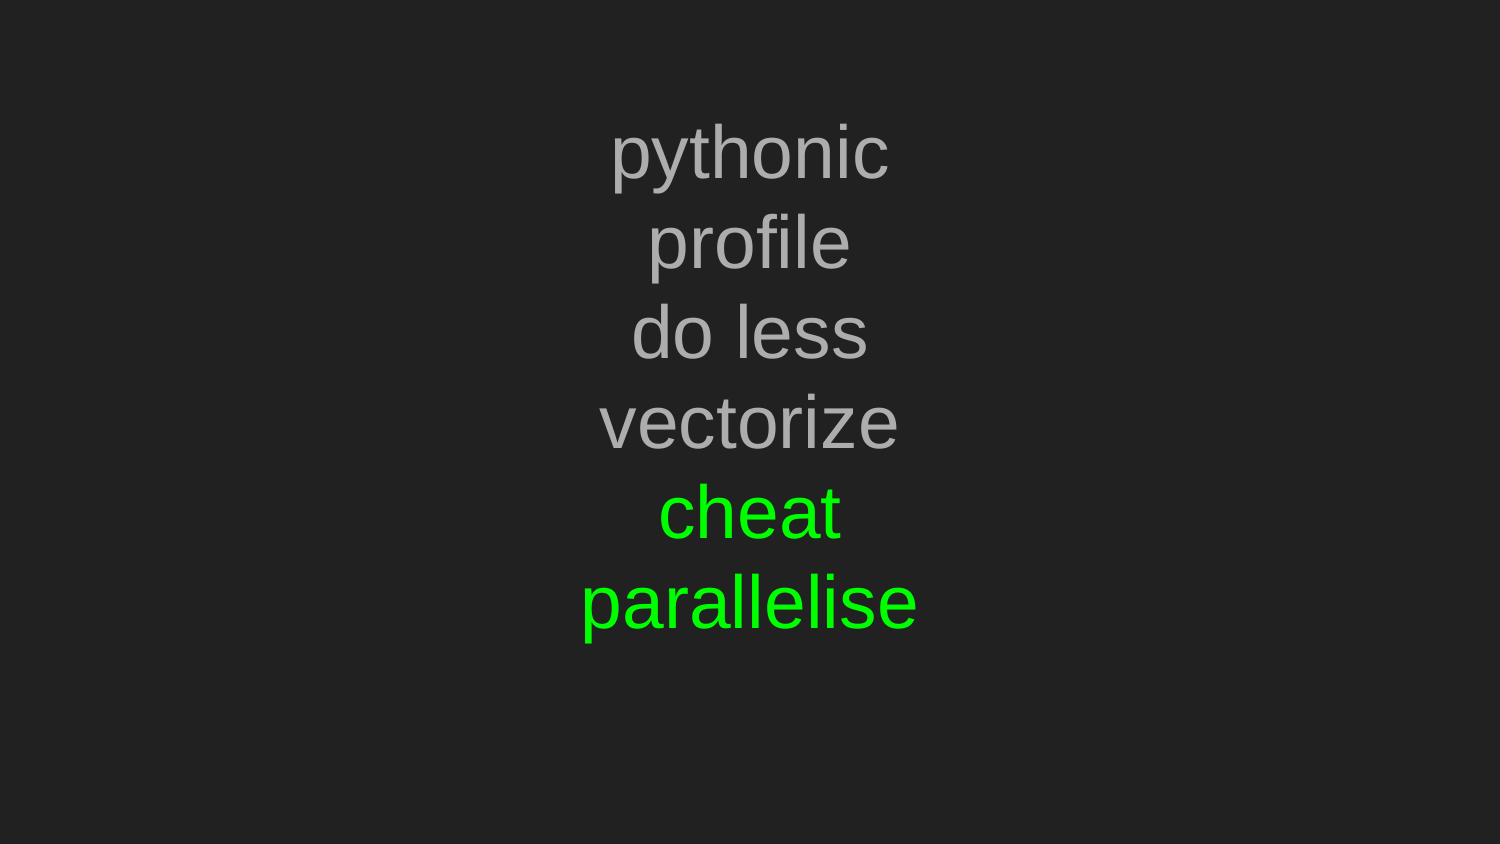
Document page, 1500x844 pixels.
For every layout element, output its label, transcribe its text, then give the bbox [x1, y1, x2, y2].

list pythonic profile do less vectorize cheat parallelise [51, 89, 1449, 650]
